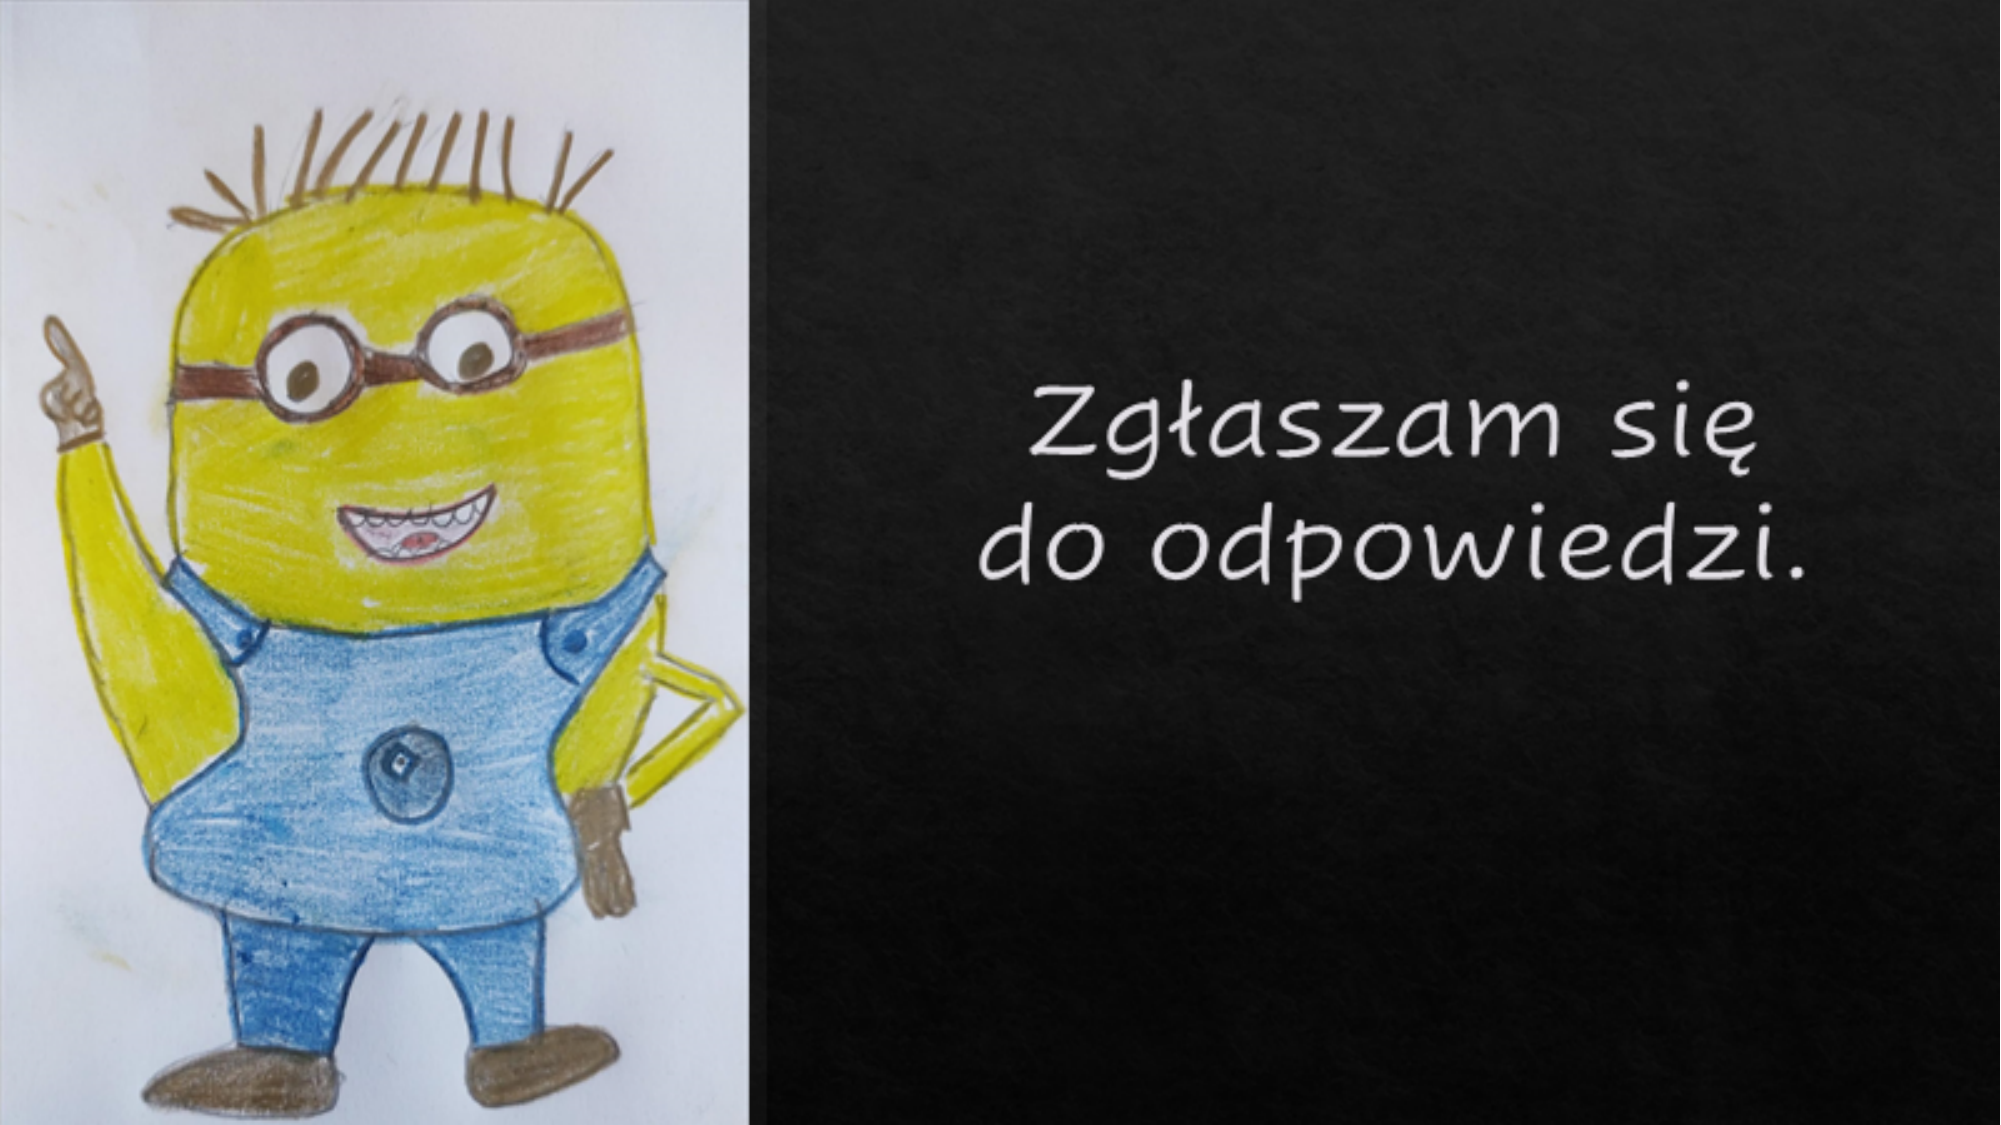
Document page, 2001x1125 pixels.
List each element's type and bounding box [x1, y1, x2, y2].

list [0, 0, 2000, 1125]
